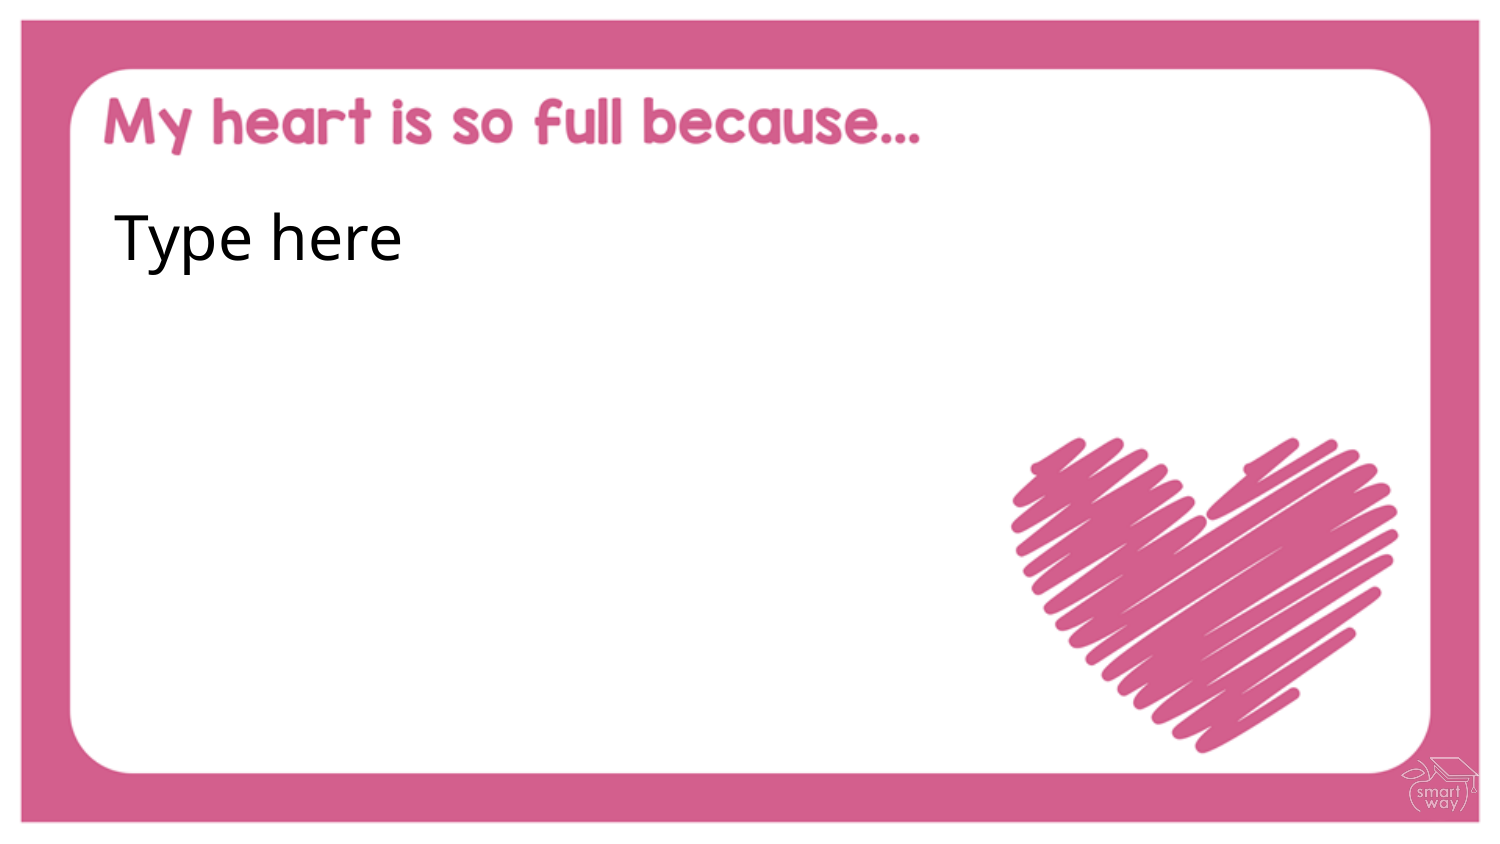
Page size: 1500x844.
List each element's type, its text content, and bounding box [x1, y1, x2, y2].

picture [0, 0, 1500, 844]
text_box Type here [99, 183, 720, 289]
text_box [1413, 746, 1466, 755]
